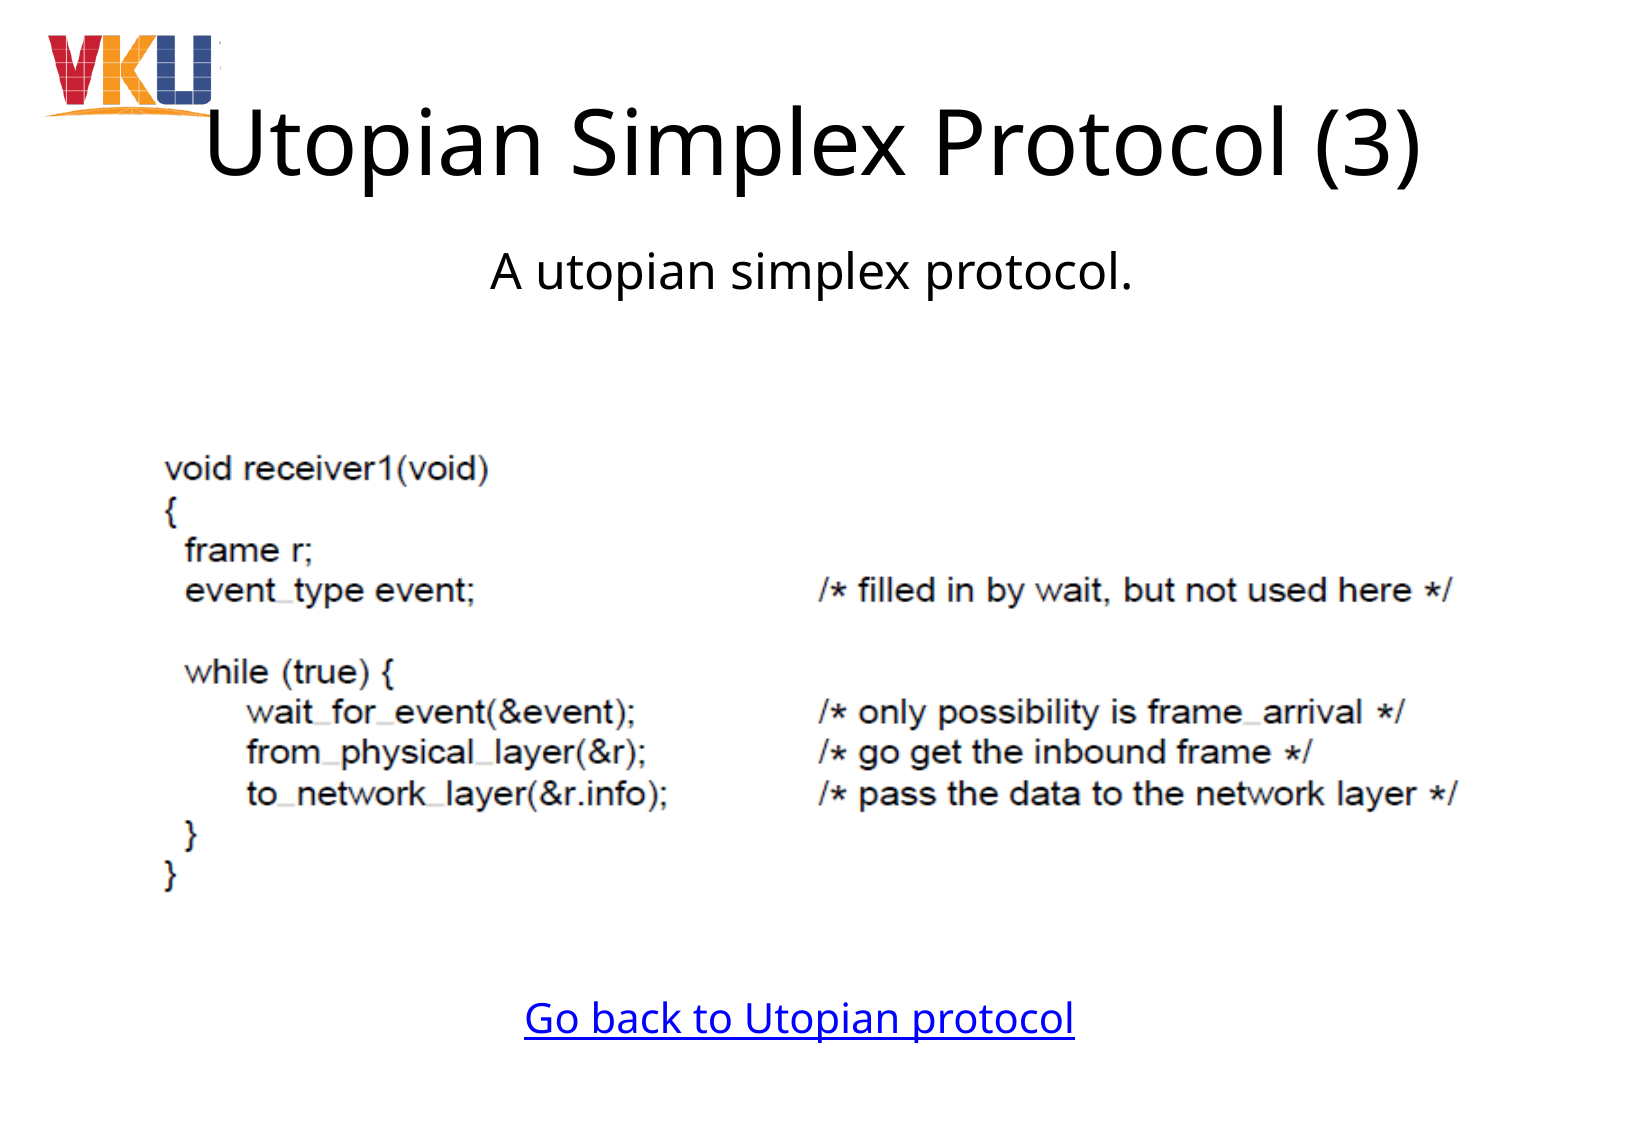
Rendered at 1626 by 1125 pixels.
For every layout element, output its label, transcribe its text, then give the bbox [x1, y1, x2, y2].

picture [32, 21, 228, 129]
title Utopian Simplex Protocol (3) [81, 45, 1544, 232]
text_box Go back to Utopian protocol [509, 984, 1090, 1057]
picture [113, 432, 1526, 929]
list A utopian simplex protocol. [81, 232, 1544, 1038]
